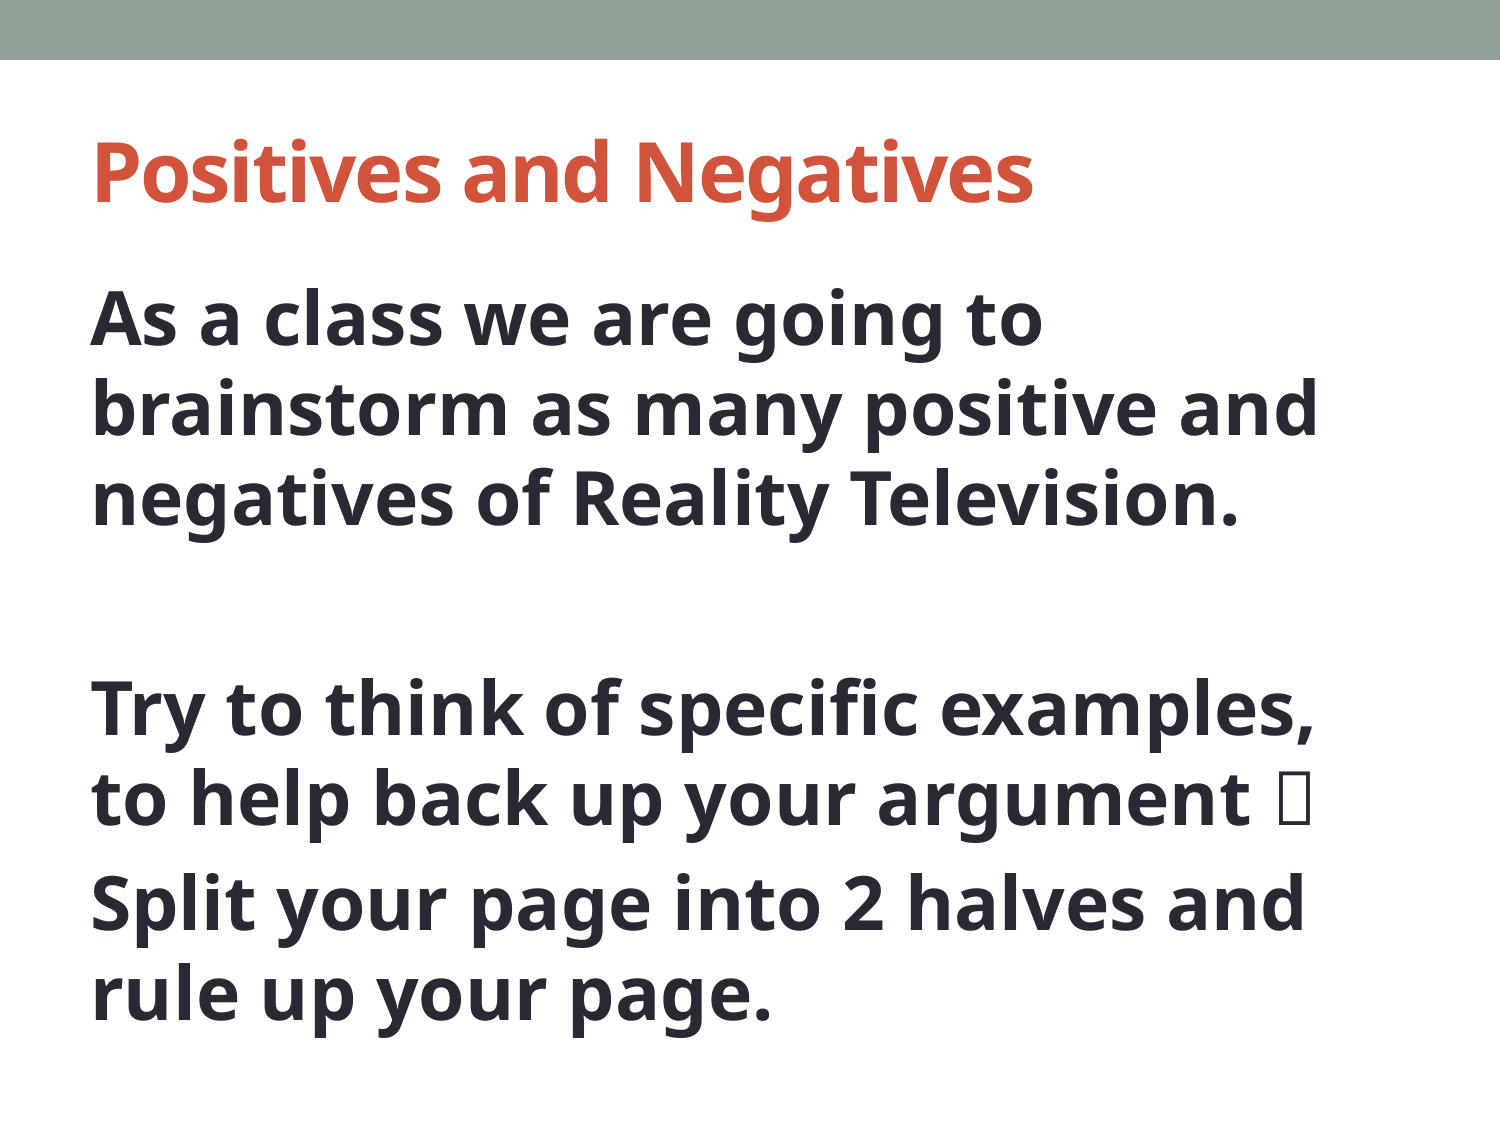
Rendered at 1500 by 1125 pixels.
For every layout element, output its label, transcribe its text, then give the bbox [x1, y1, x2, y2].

title Positives and Negatives [75, 87, 1425, 250]
list As a class we are going to brainstorm as many positive and negatives of Reality Television. Try to think of specific examples, to help back up your argument  Split your page into 2 halves and rule up your page. [75, 262, 1425, 398]
